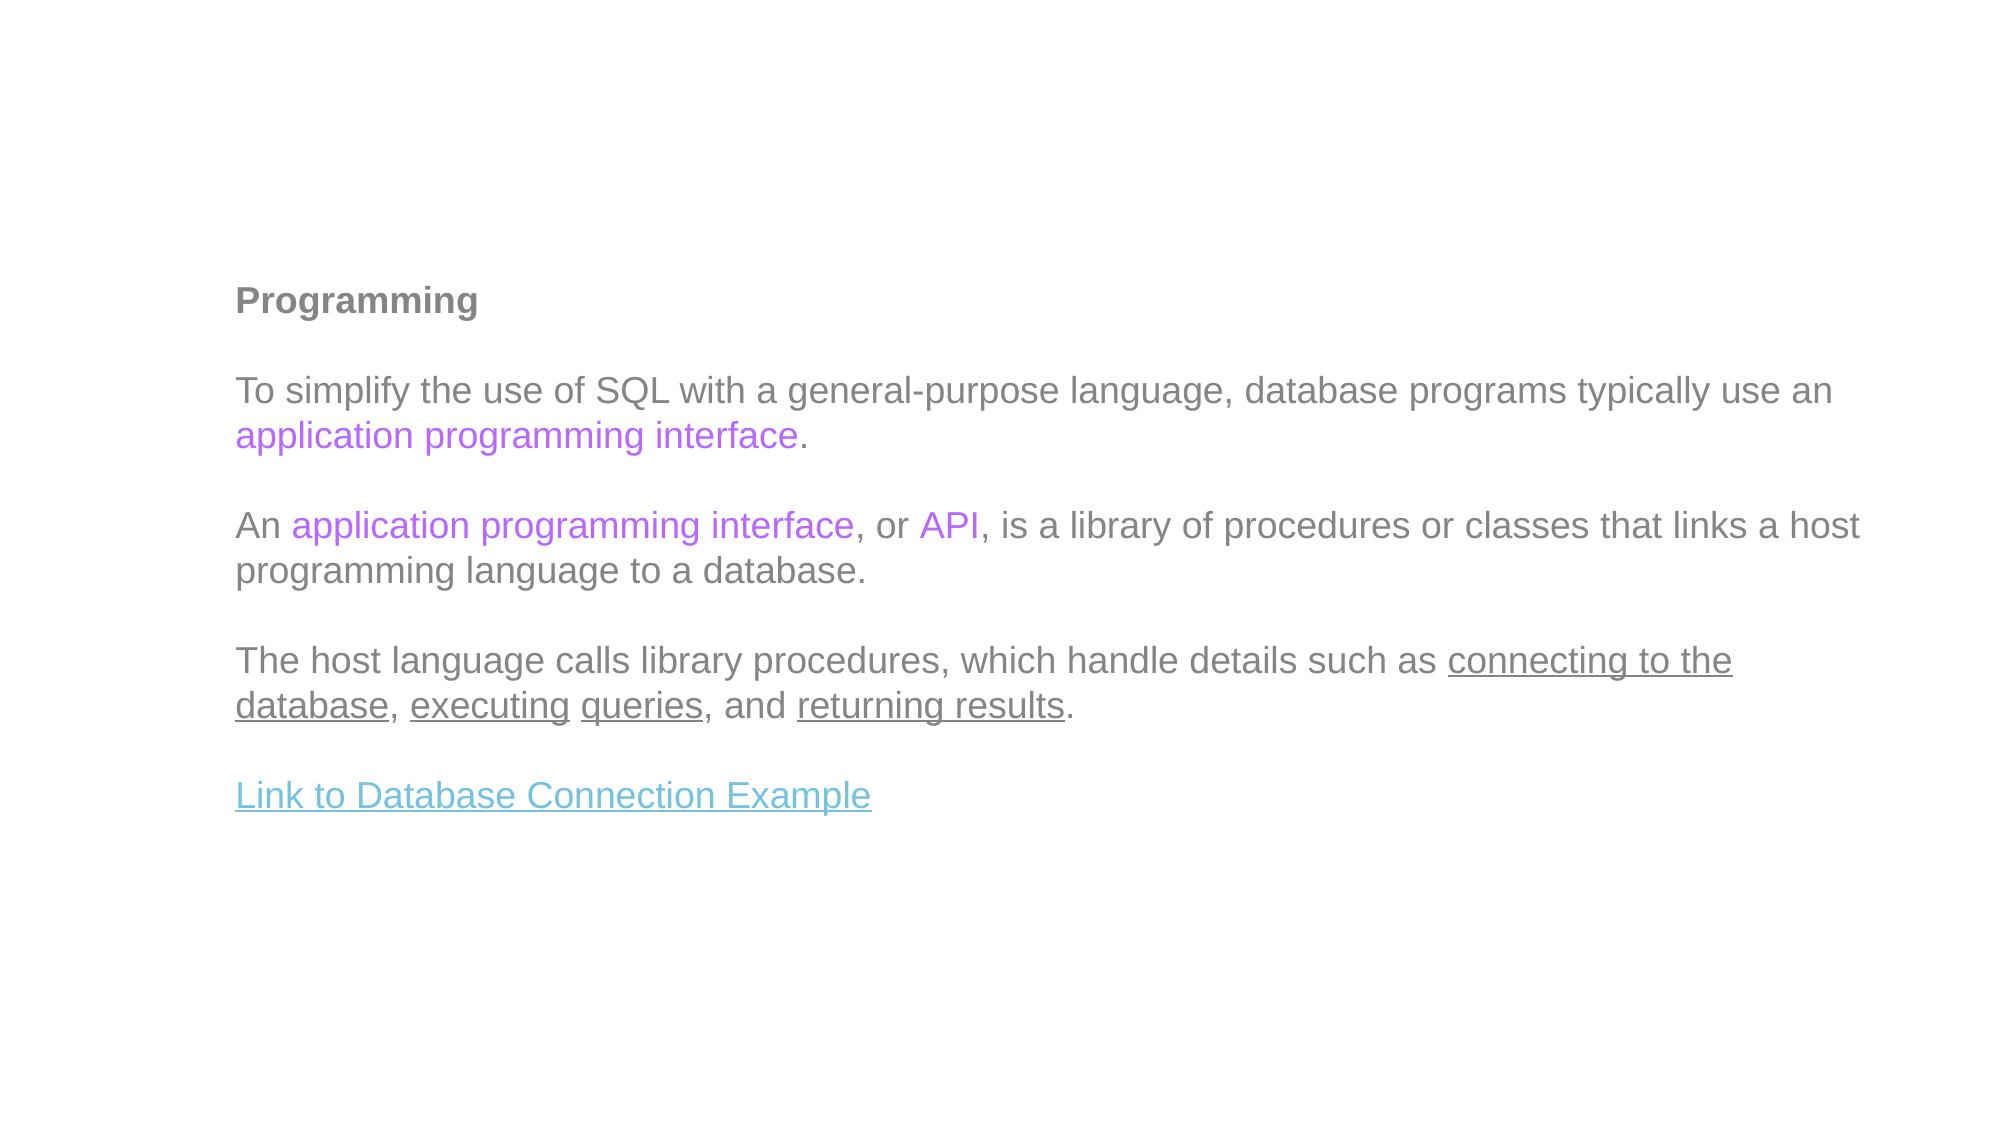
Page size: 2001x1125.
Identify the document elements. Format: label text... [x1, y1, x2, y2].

text_box Programming To simplify the use of SQL with a general-purpose language, database programs typically use an application programming interface. An application programming interface, or API, is a library of procedures or classes that links a host programming language to a database. The host language calls library procedures, which handle details such as connecting to the database, executing queries, and returning results. Link to Database Connection Example [220, 268, 1898, 823]
